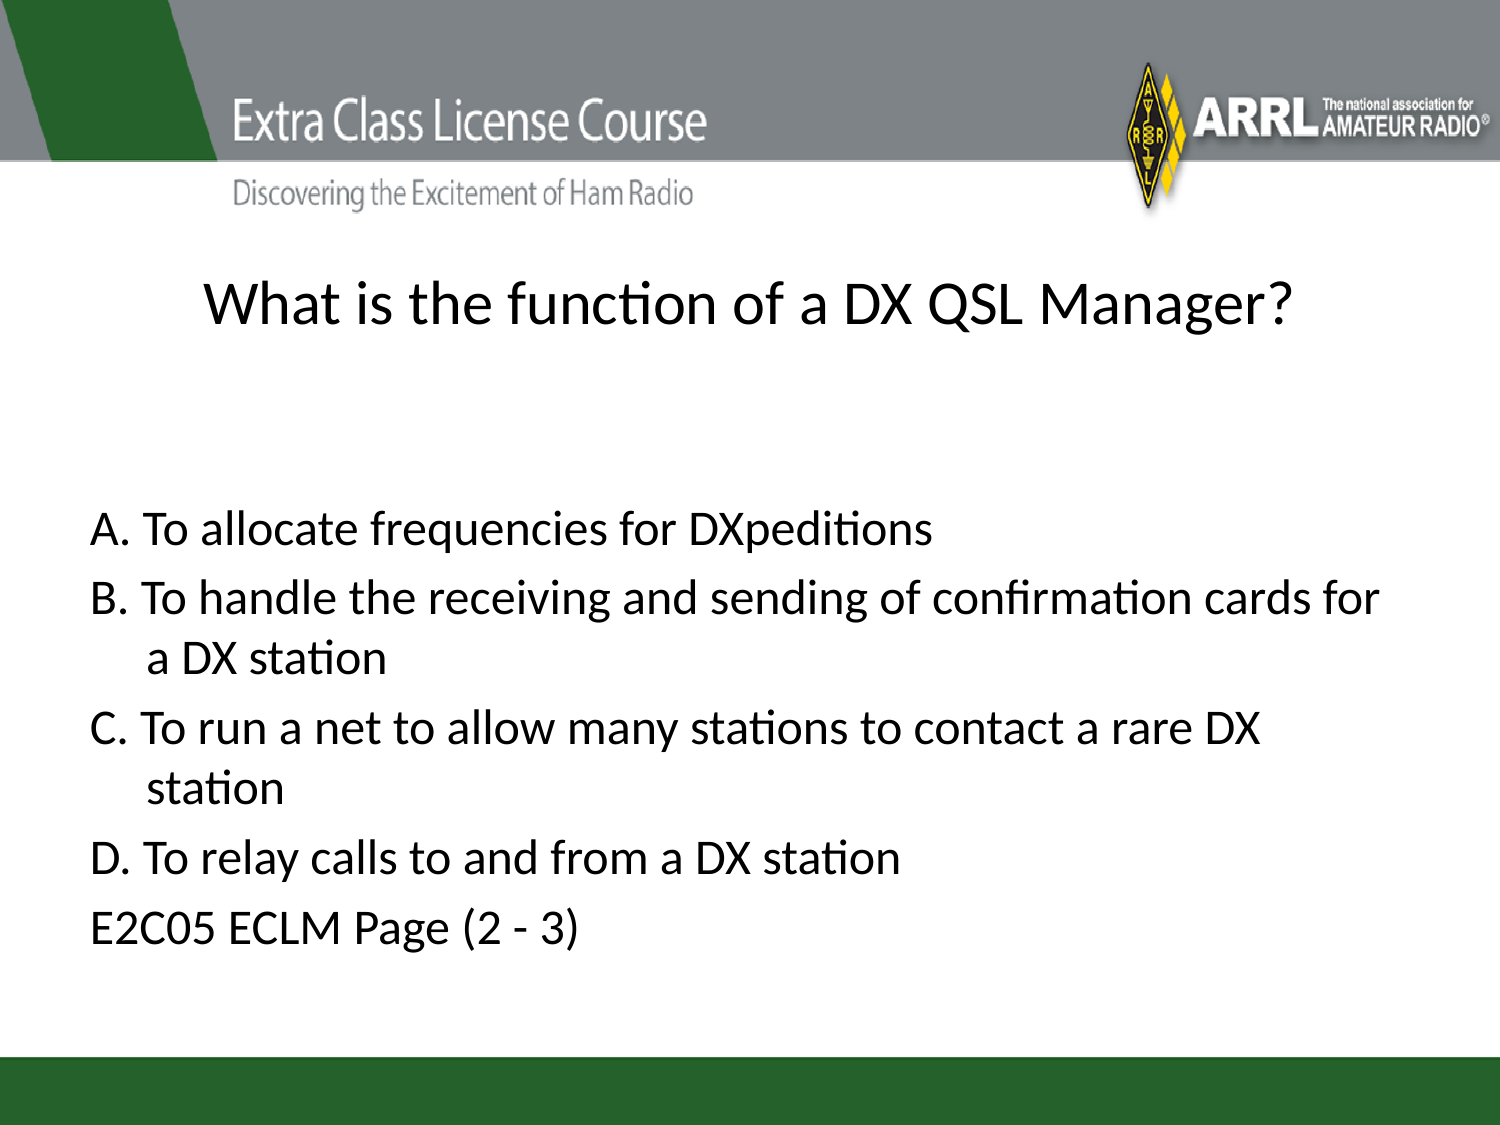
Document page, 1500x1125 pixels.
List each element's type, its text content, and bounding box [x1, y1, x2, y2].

list A. To allocate frequencies for DXpeditions B. To handle the receiving and sending of confirmation cards for a DX station C. To run a net to allow many stations to contact a rare DX station D. To relay calls to and from a DX station E2C05 ECLM Page (2 - 3) [75, 487, 1425, 1005]
picture [0, 0, 1500, 1125]
title What is the function of a DX QSL Manager? [75, 254, 1425, 435]
